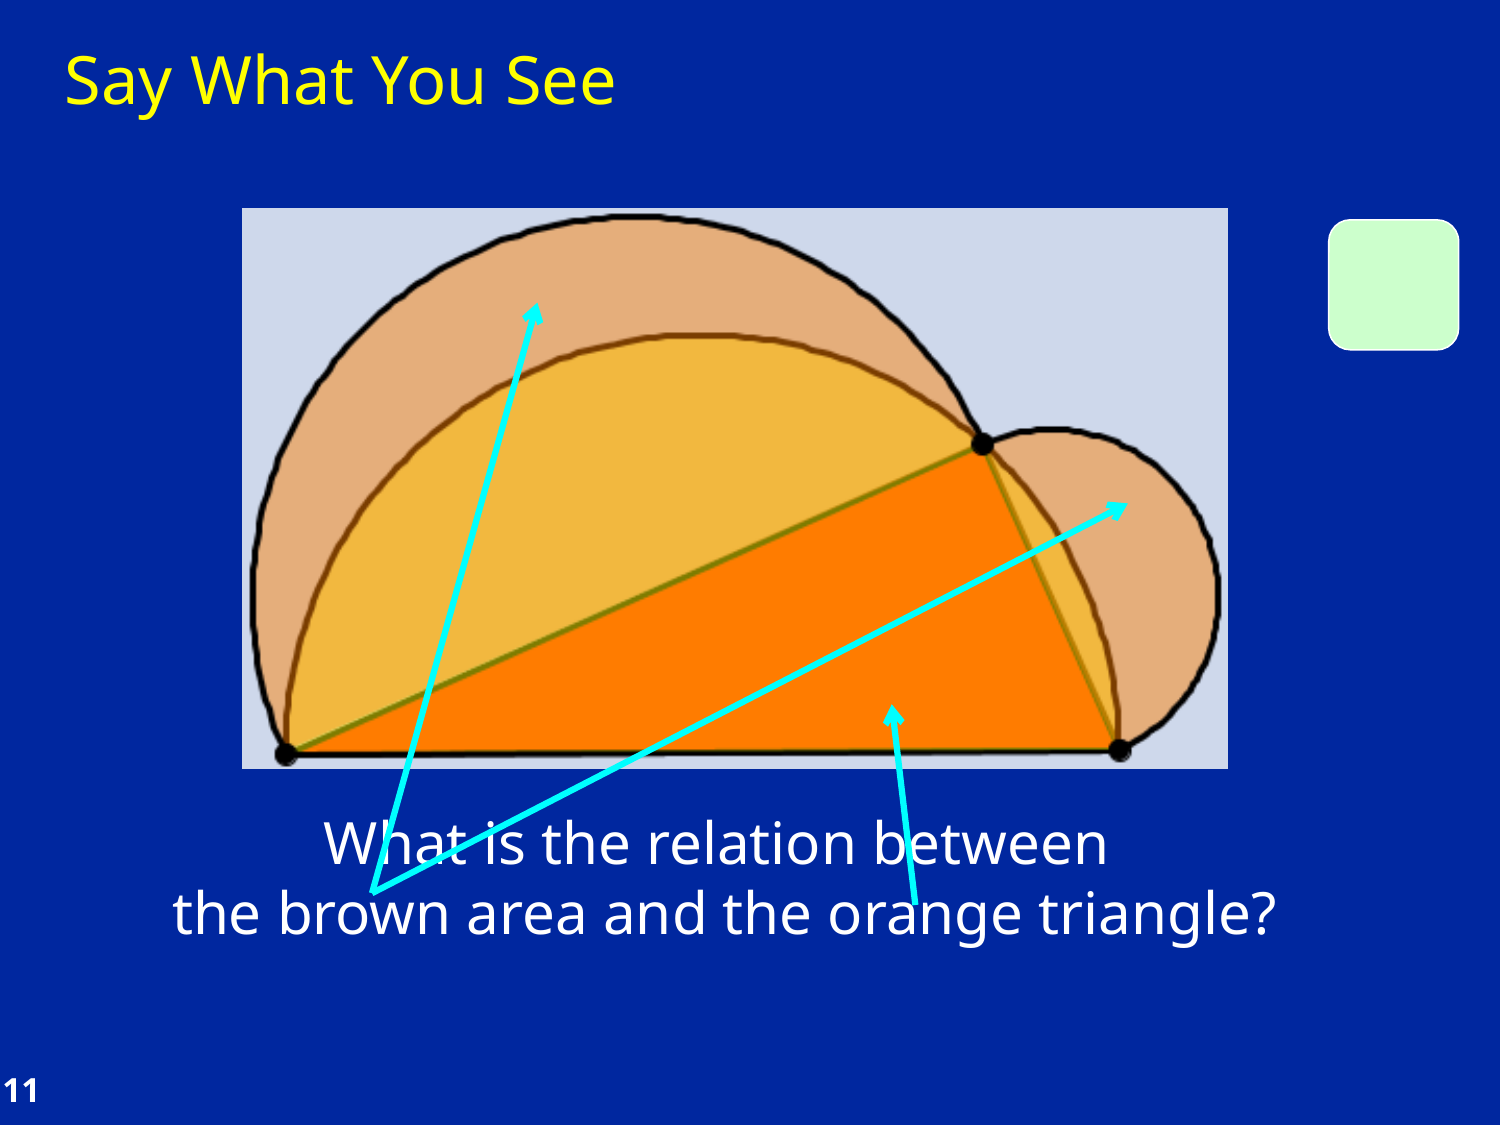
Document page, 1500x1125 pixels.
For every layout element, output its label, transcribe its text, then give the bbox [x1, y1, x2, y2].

title Say What You See [49, 24, 1326, 126]
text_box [371, 302, 538, 502]
picture [241, 207, 1228, 769]
text_box [1328, 219, 1459, 350]
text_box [371, 503, 1129, 894]
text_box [891, 703, 916, 906]
text_box What is the relation between the brown area and the orange triangle? [157, 798, 1292, 954]
